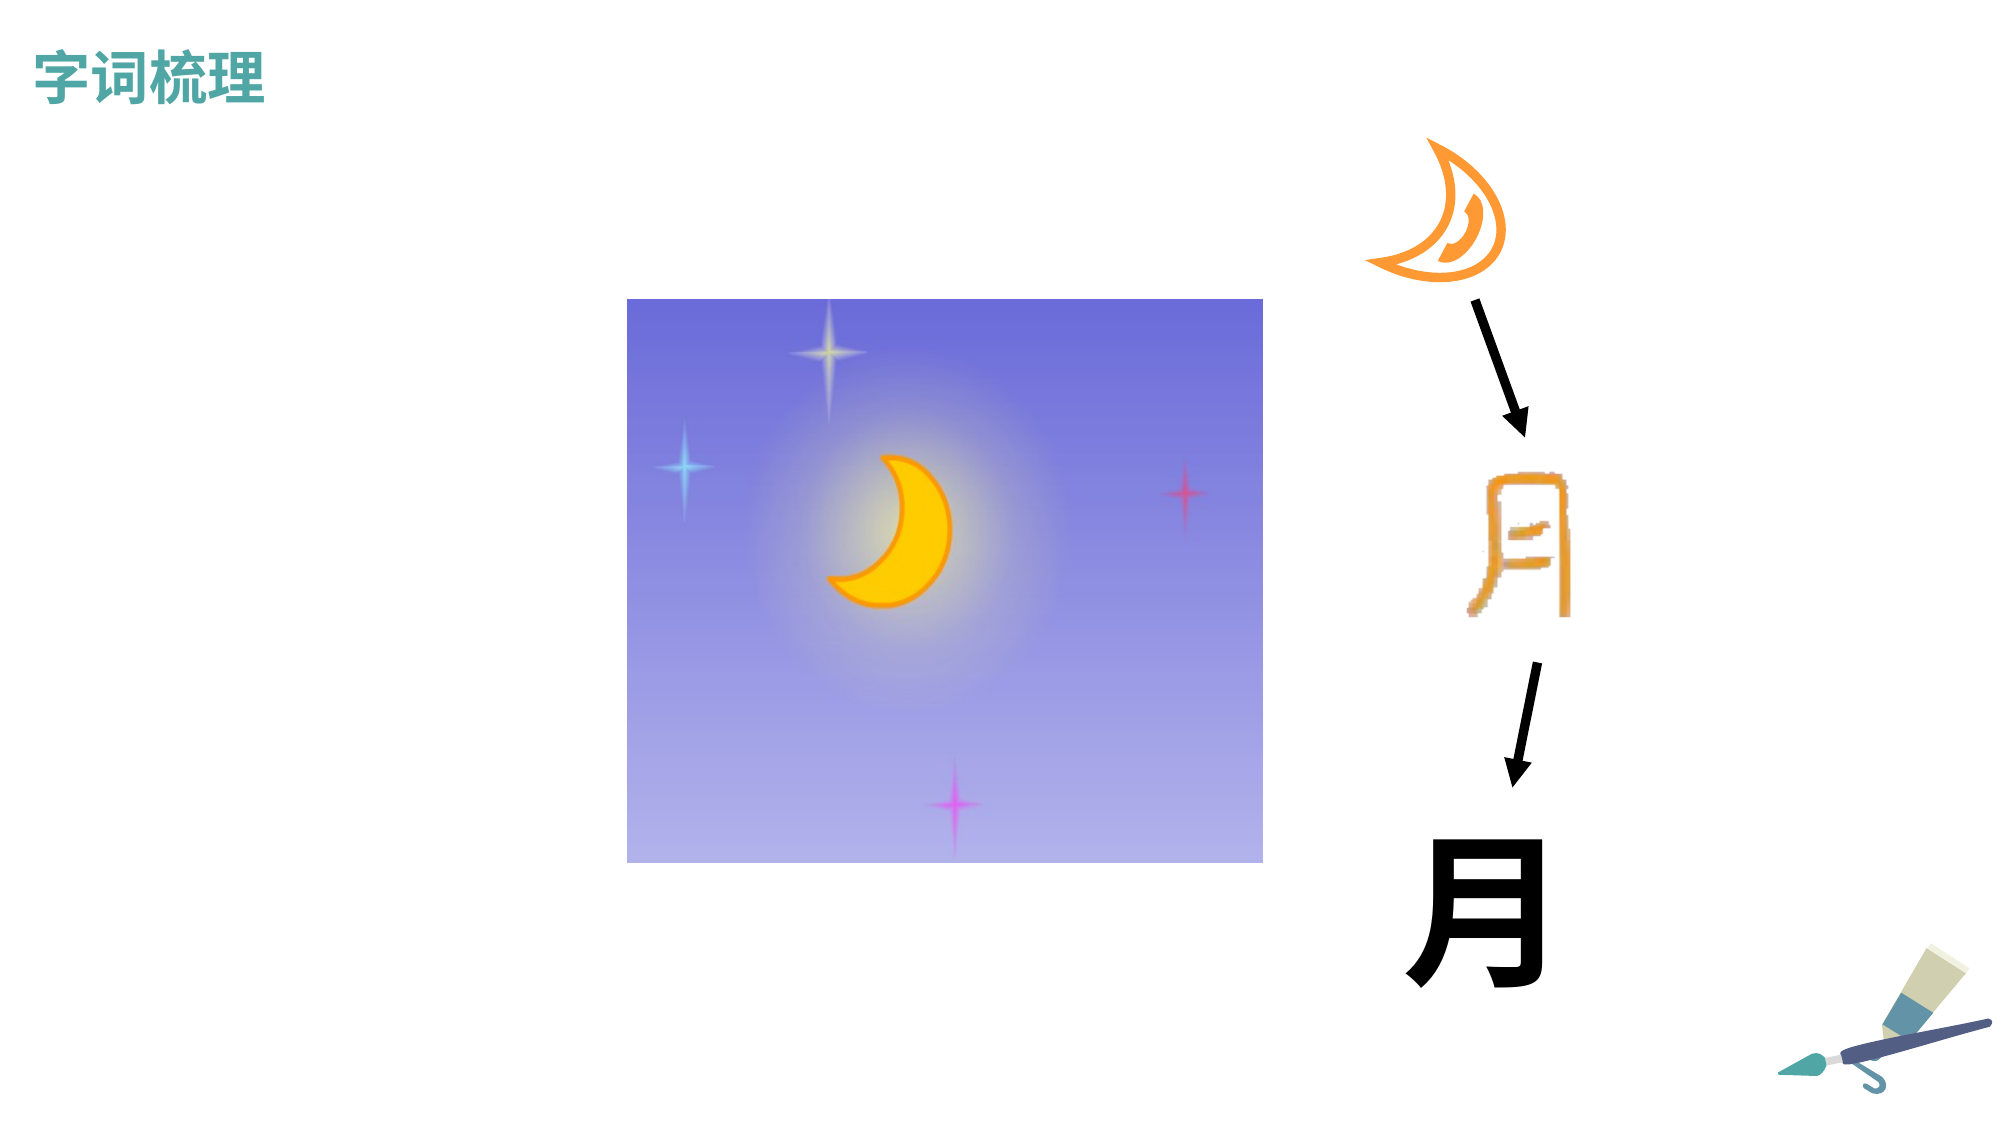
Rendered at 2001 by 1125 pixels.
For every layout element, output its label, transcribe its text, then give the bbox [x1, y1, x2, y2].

text_box 字词梳理 [17, 34, 281, 119]
picture [1457, 464, 2000, 1056]
text_box [1474, 299, 1527, 438]
picture [627, 299, 1263, 863]
text_box [1438, 194, 1483, 262]
text_box 月 [1387, 799, 1457, 1015]
text_box [1380, 148, 1502, 278]
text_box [1811, 1056, 1974, 1125]
